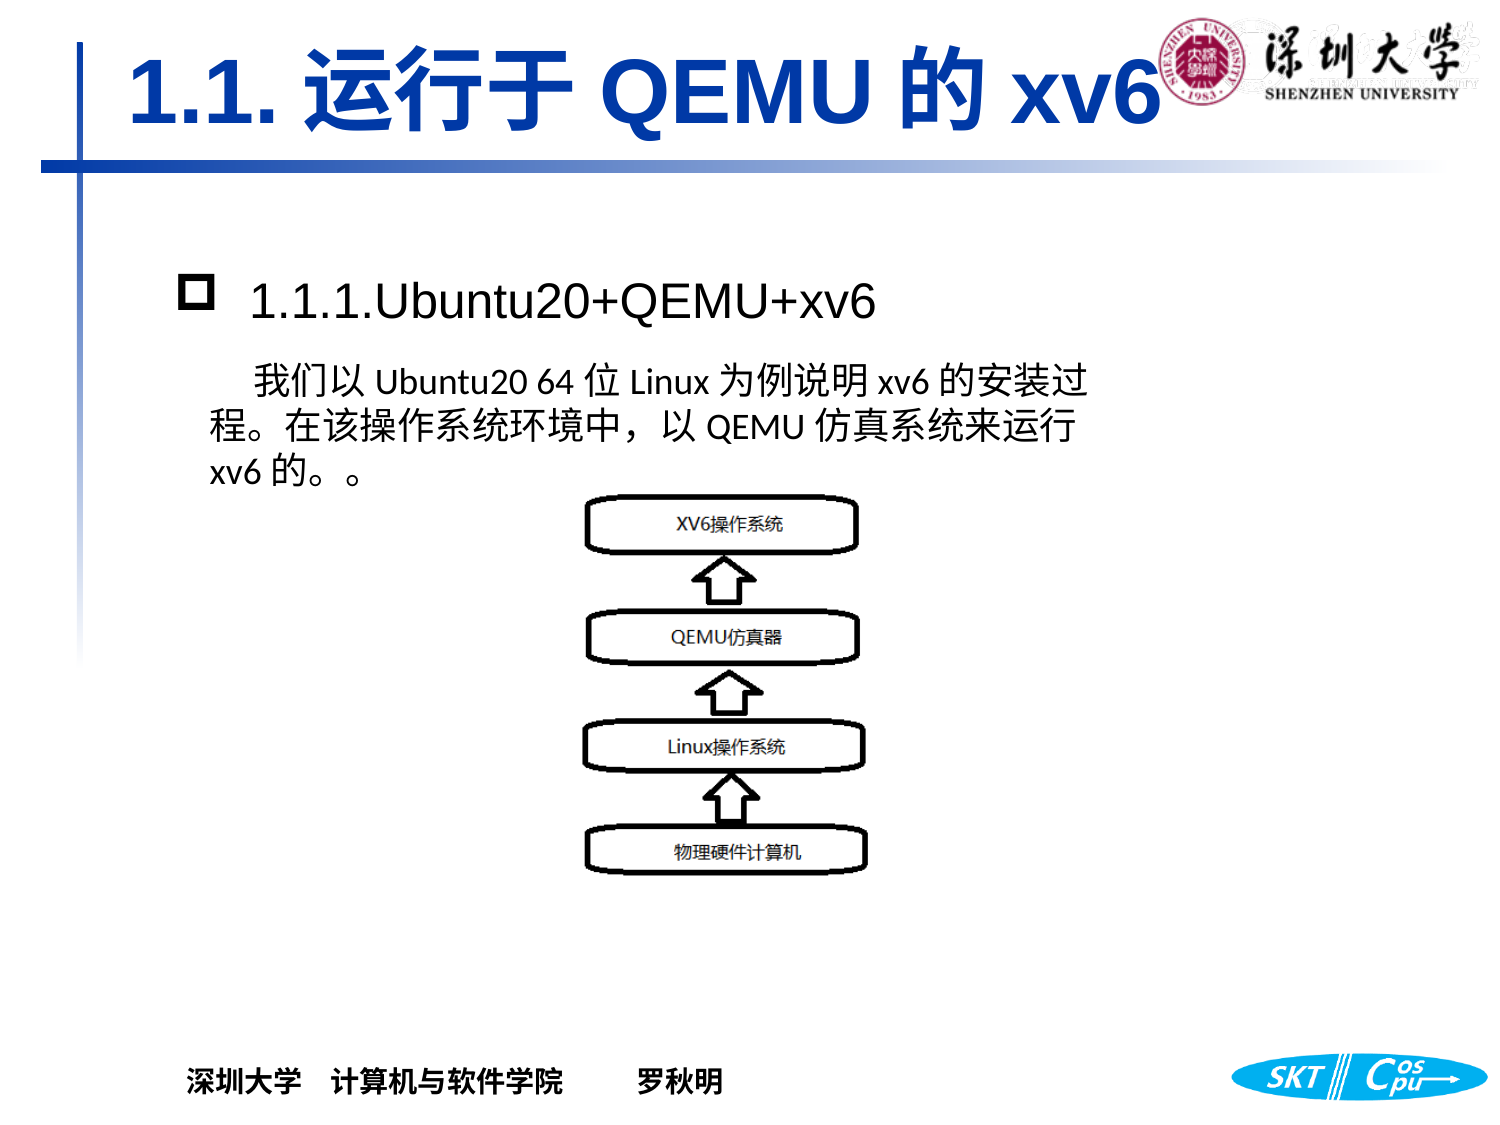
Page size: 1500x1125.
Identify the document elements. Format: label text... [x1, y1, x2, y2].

picture [1130, 7, 1500, 117]
title 1.1.运行于QEMU的xv6 [112, 23, 1468, 149]
text_box 我们以Ubuntu20 64位Linux为例说明xv6的安装过程。在该操作系统环境中，以QEMU仿真系统来运行xv6的。。 [194, 349, 1148, 722]
picture [560, 448, 894, 915]
picture [1227, 1051, 1489, 1102]
text_box 1.1.1.Ubuntu20+QEMU+xv6 [159, 261, 1294, 336]
